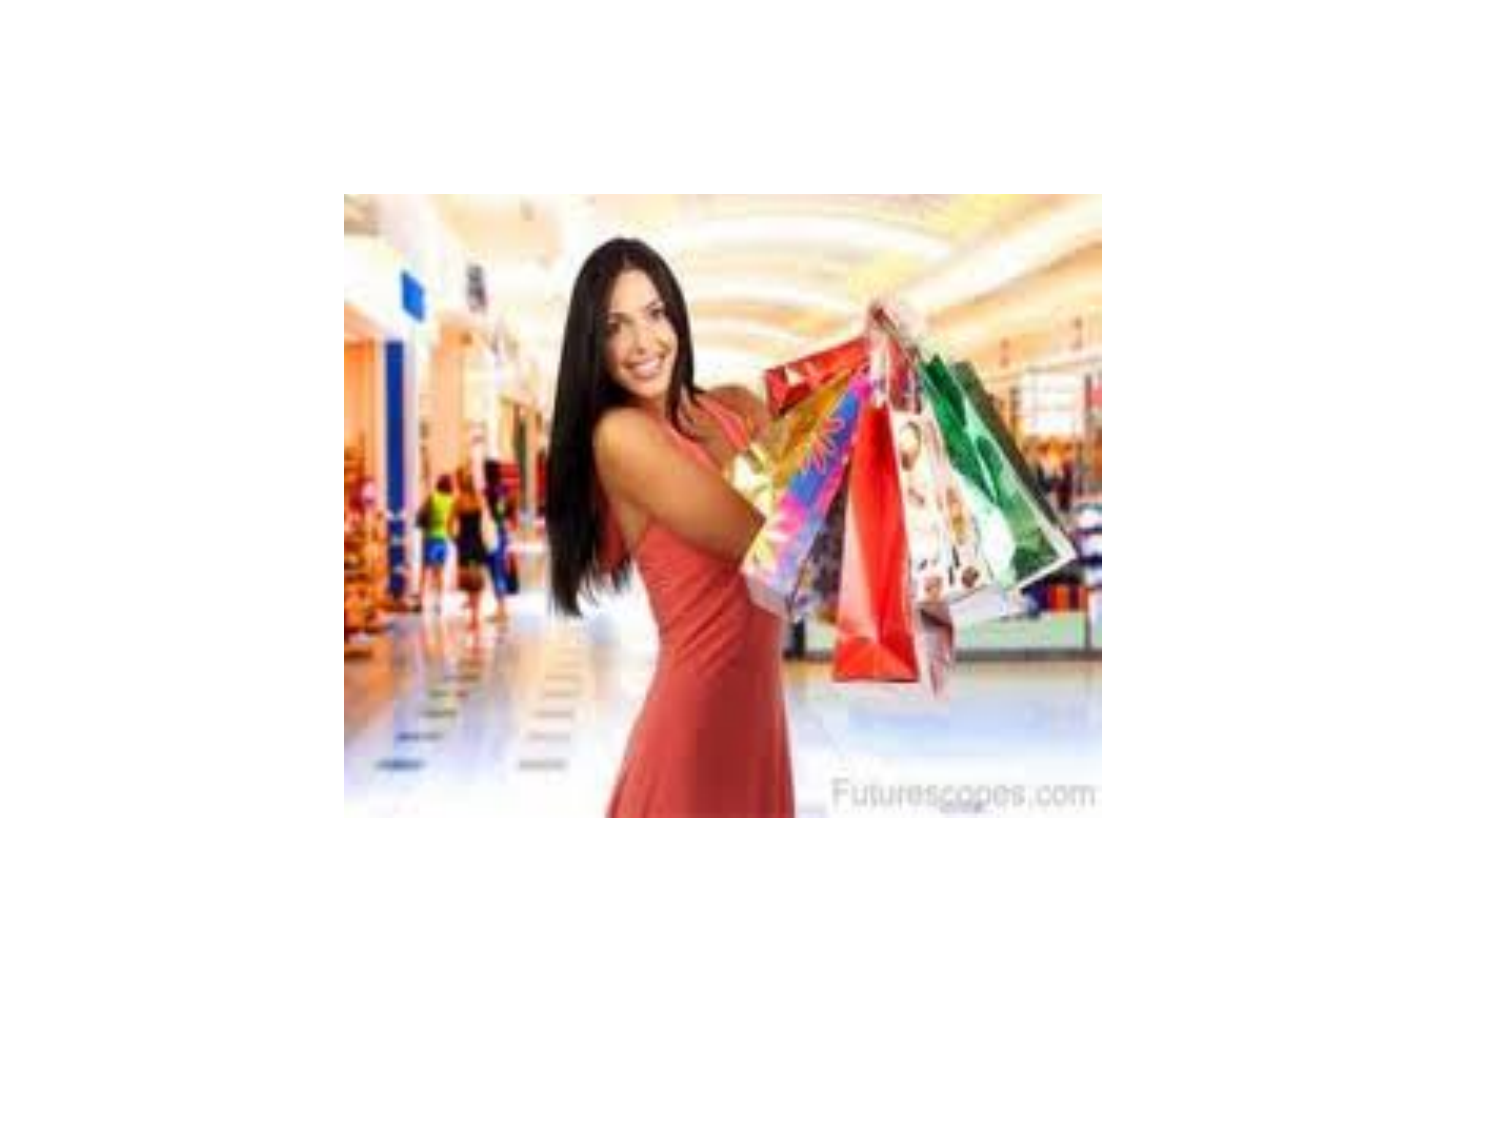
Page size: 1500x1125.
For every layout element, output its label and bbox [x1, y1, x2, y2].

picture [343, 194, 1102, 818]
